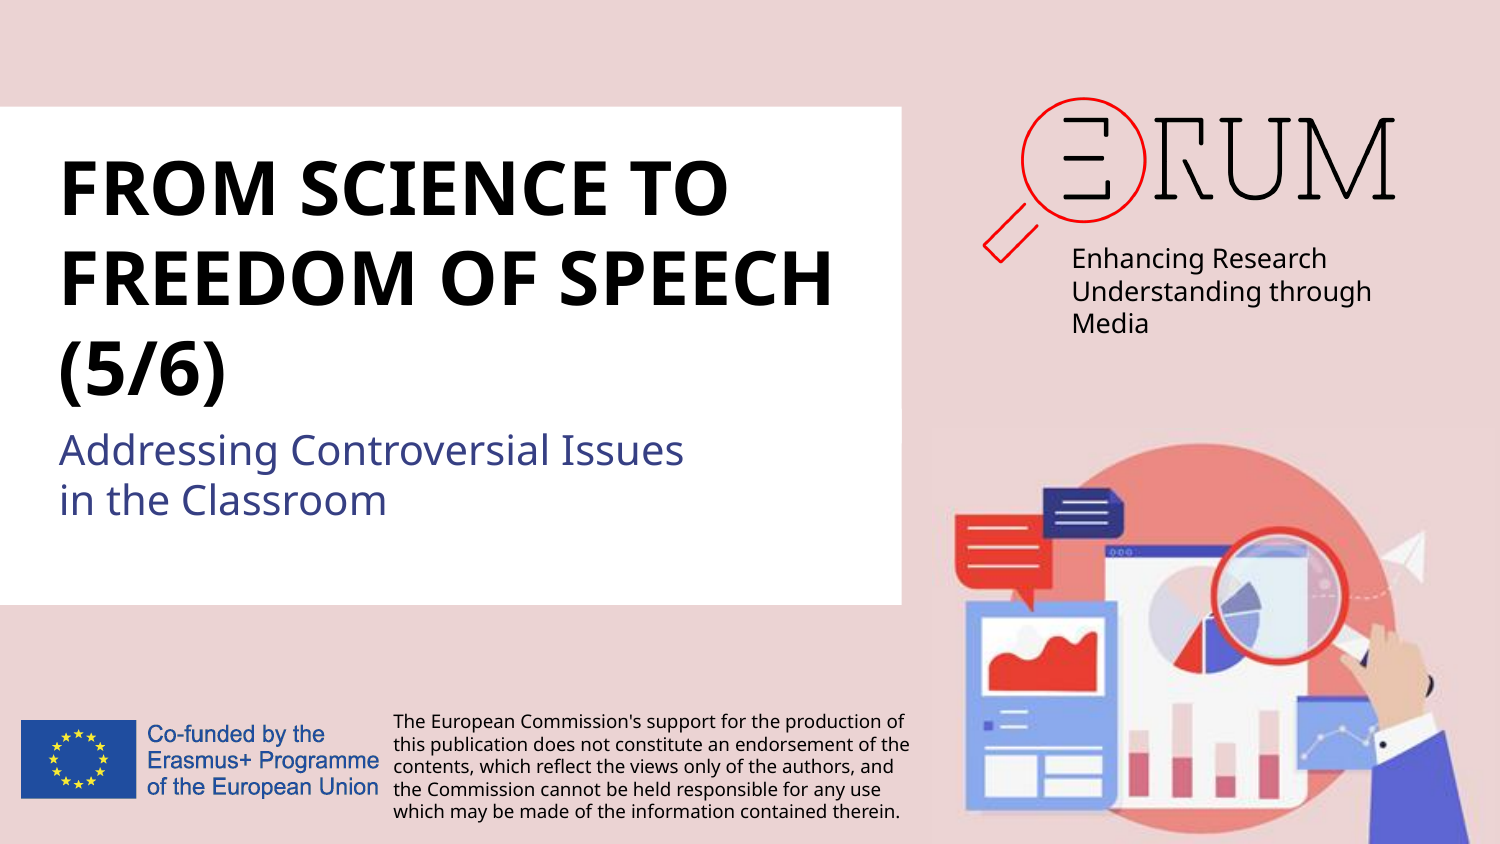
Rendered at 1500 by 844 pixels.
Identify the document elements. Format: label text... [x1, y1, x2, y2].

picture [901, 67, 1475, 283]
picture [932, 428, 1495, 844]
picture [21, 720, 379, 799]
title FROM SCIENCE TO FREEDOM OF SPEECH (5/6) [0, 106, 902, 408]
subtitle Addressing Controversial Issues in the Classroom [0, 408, 902, 605]
